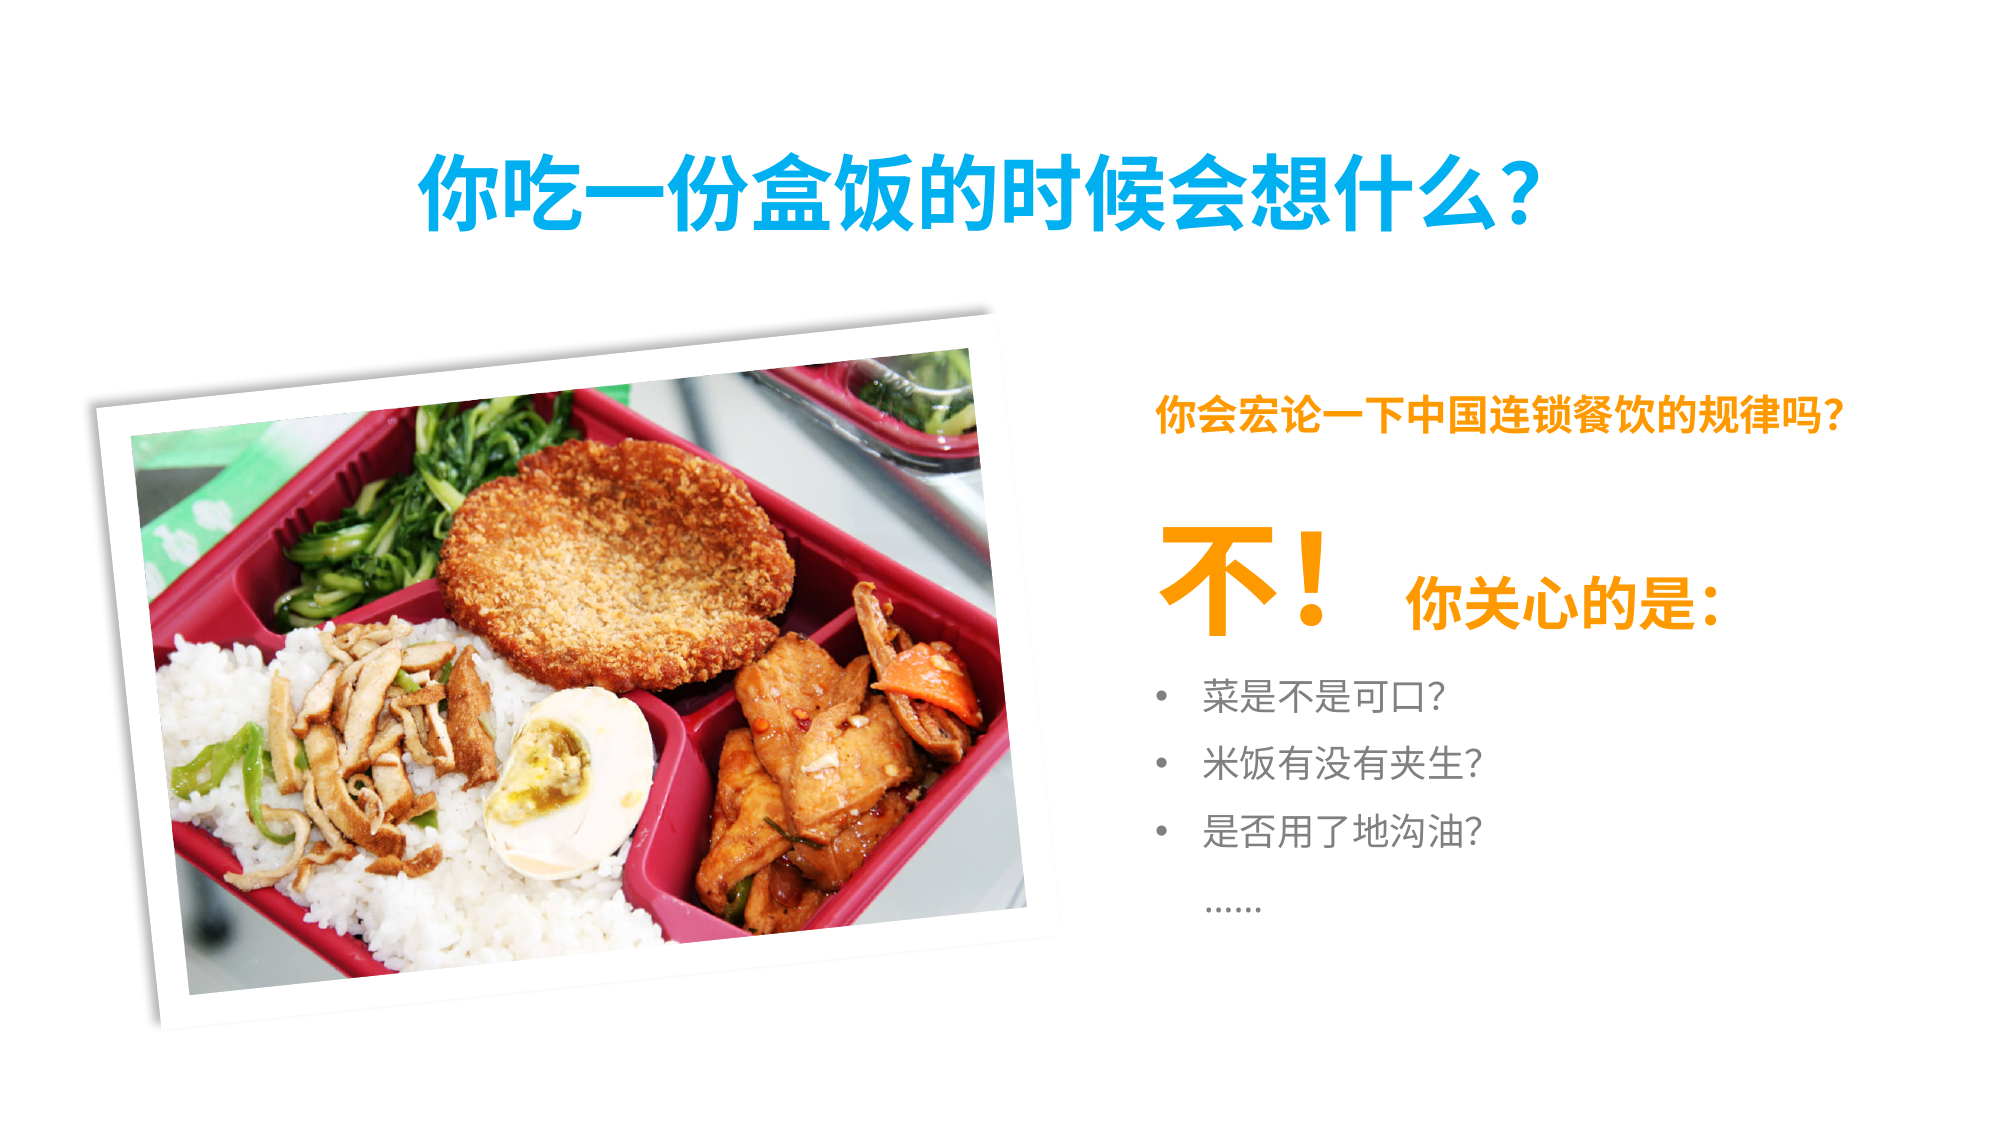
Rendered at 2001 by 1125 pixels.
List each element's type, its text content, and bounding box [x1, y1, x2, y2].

text_box 不！你关心的是： 菜是不是可口？ 米饭有没有夹生？ 是否用了地沟油？ …… [1140, 447, 1857, 928]
text_box 你会宏论一下中国连锁餐饮的规律吗？ [1140, 356, 1857, 447]
picture [132, 348, 1026, 995]
text_box 你吃一份盒饭的时候会想什么？ [0, 83, 2000, 249]
